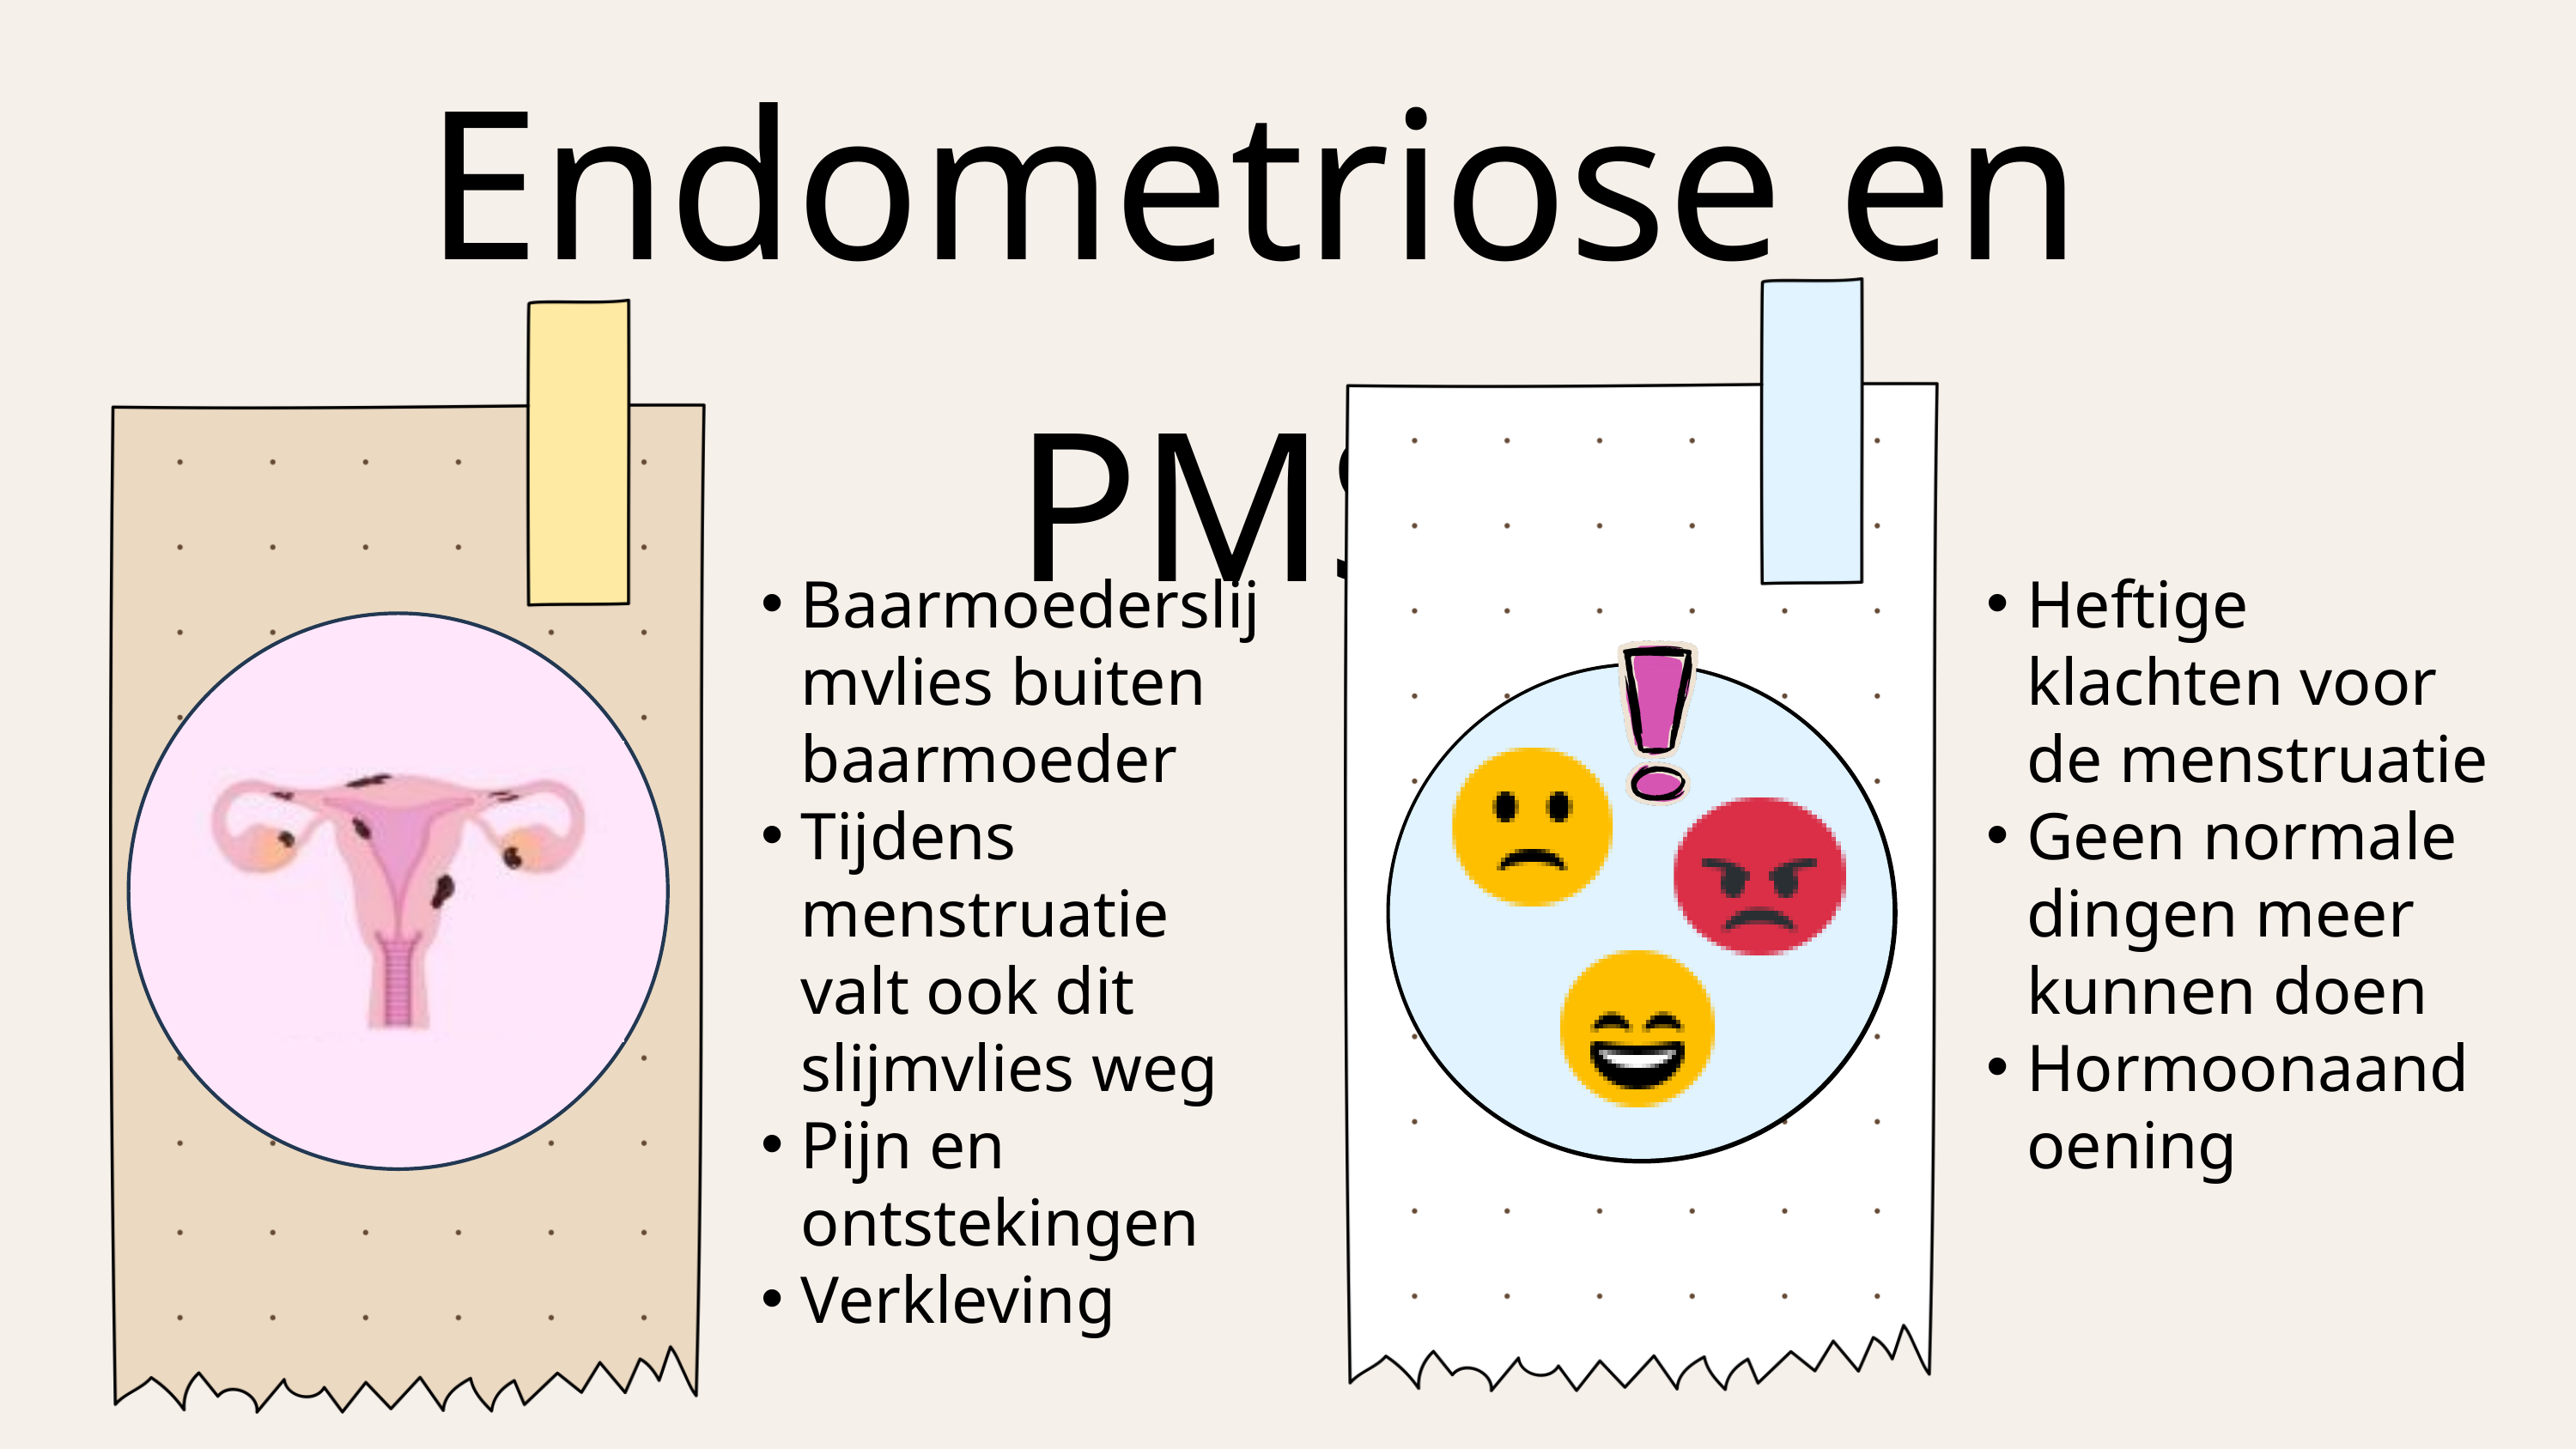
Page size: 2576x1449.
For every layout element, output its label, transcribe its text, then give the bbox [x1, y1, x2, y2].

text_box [1386, 662, 1898, 1164]
picture [109, 296, 707, 1416]
text_box Endometriose en PMS [216, 0, 2293, 623]
text_box Heftige klachten voor de menstruatie Geen normale dingen meer kunnen doen Hormoonaandoening [1973, 557, 2514, 1189]
picture [1342, 274, 1941, 1395]
text_box Baarmoederslijmvlies buiten baarmoeder Tijdens menstruatie valt ook dit slijmvlies weg Pijn en ontstekingen Verkleving [748, 557, 1288, 1343]
